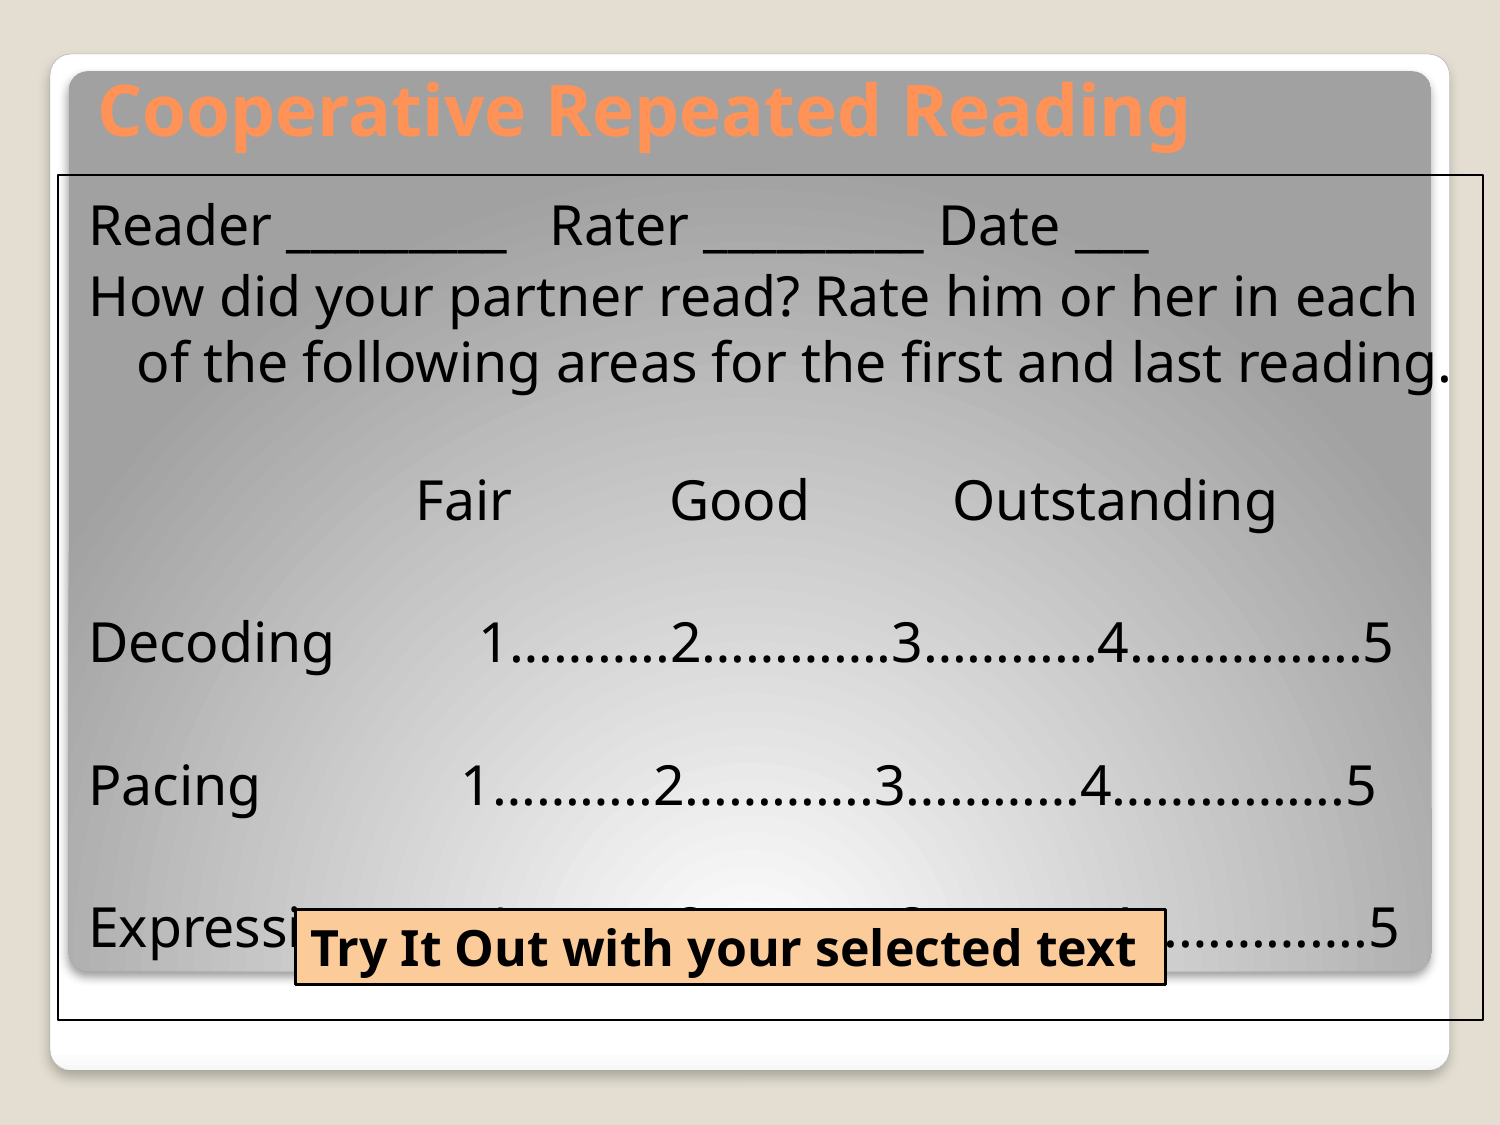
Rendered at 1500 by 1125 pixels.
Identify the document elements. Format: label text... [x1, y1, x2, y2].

text_box Try It Out with your selected text [295, 909, 1166, 985]
title Cooperative Repeated Reading [82, 57, 1425, 159]
list Reader _________ Rater _________ Date ___ How did your partner read? Rate him or her in each of the following areas for the first and last reading. Fair Good Outstanding Decoding 1………..2………….3…………4…………….5 Pacing 1………..2………….3…………4…………….5 Expression 1………..2………….3…………4…………….5 [58, 175, 1483, 1020]
